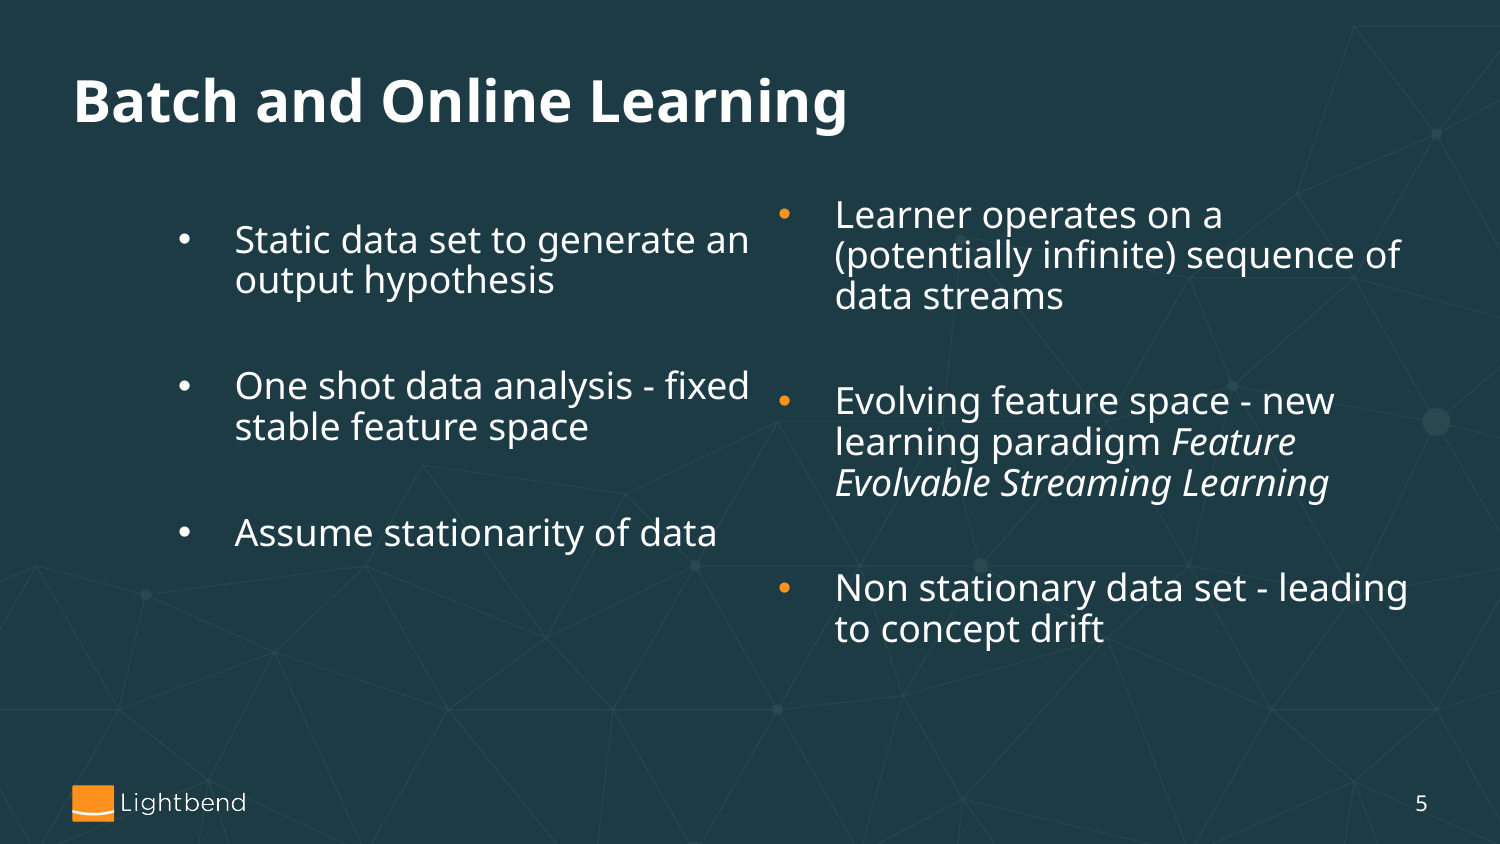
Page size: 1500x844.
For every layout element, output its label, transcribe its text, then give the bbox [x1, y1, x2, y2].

list Static data set to generate an output hypothesis One shot data analysis - fixed stable feature space Assume stationarity of data [159, 220, 830, 785]
picture [72, 785, 245, 822]
list Learner operates on a (potentially infinite) sequence of data streams Evolving feature space - new learning paradigm Feature Evolvable Streaming Learning Non stationary data set - leading to concept drift [759, 195, 1430, 760]
slide_number ‹#› [1090, 782, 1428, 827]
title Batch and Online Learning [72, 54, 1428, 153]
